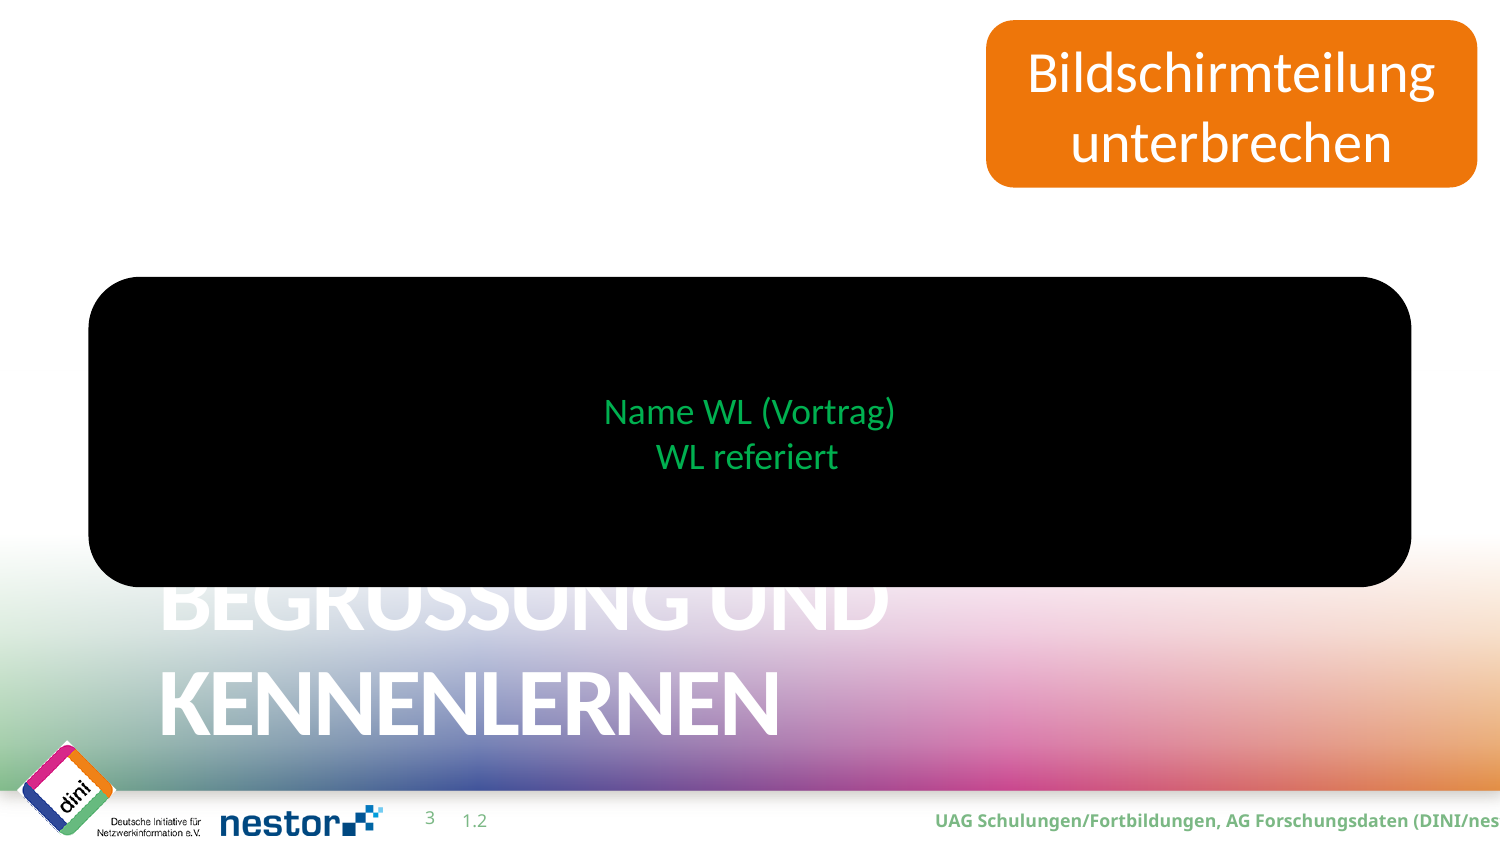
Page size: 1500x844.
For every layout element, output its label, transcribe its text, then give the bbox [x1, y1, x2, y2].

text_box 1.2 [433, 801, 502, 838]
slide_number 2 [406, 801, 454, 841]
text_box Name WL (Vortrag) WL referiert [88, 276, 1412, 588]
picture [0, 368, 1500, 844]
title Begrüssung und Kennenlernen [149, 604, 1495, 765]
text_box Bildschirmteilung unterbrechen [986, 20, 1478, 188]
